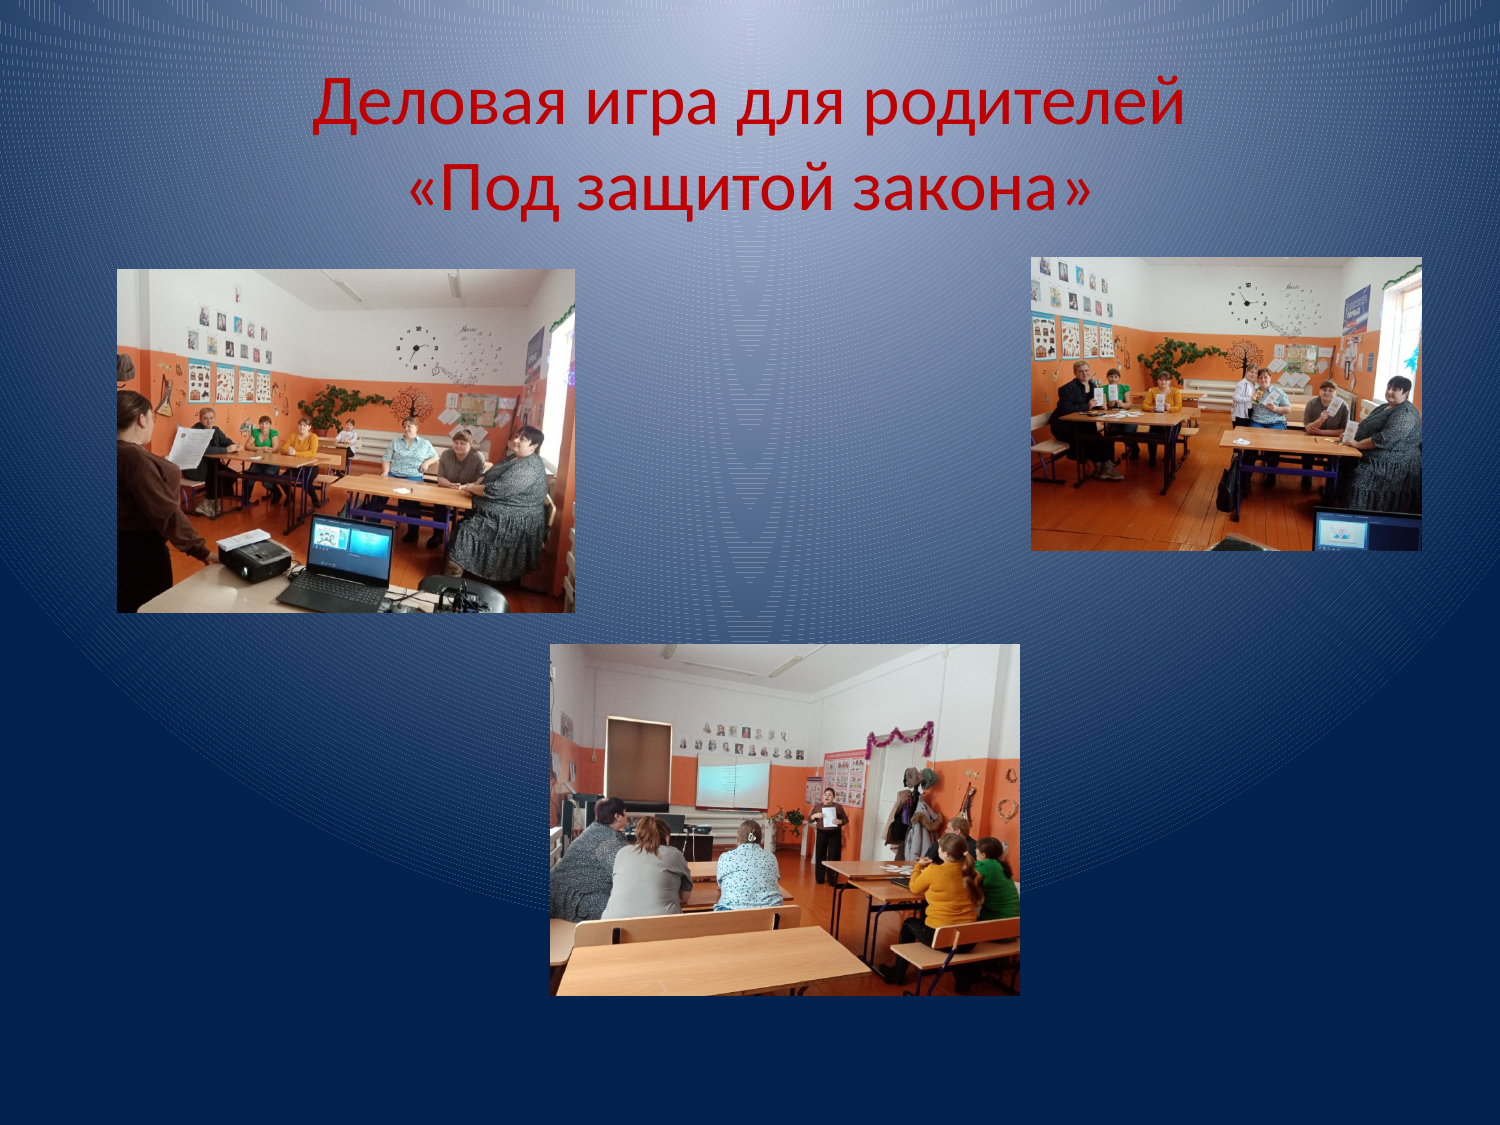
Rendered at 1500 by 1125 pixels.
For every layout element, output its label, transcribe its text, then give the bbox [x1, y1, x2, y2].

picture [1031, 257, 1423, 552]
picture [550, 644, 1020, 997]
title Деловая игра для родителей «Под защитой закона» [75, 45, 1425, 233]
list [116, 269, 575, 613]
